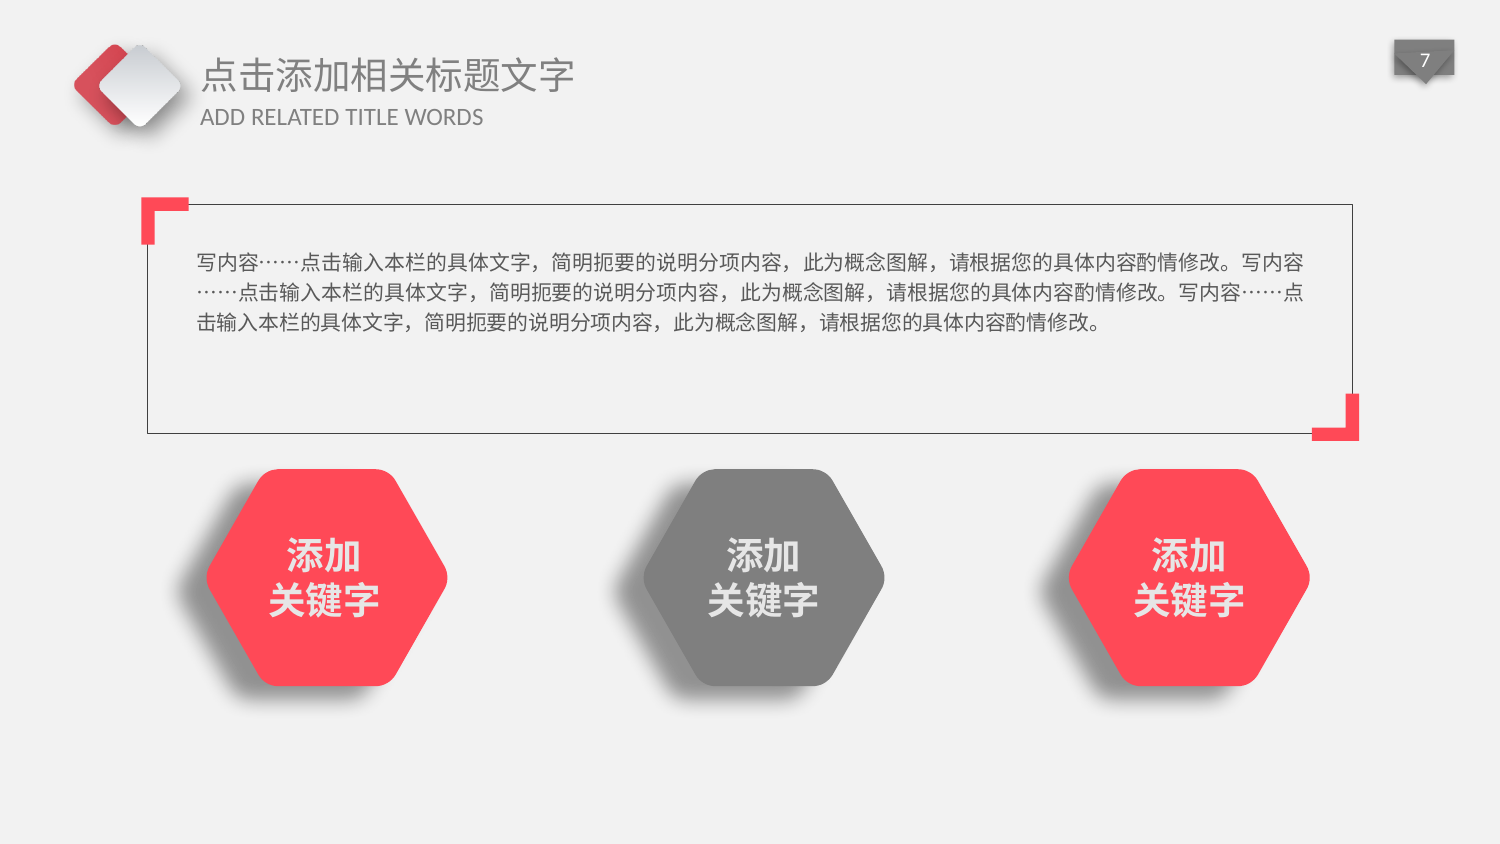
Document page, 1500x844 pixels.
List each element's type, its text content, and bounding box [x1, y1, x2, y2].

text_box [643, 469, 885, 687]
text_box 添加 关键字 [244, 531, 404, 622]
text_box 添加 关键字 [1109, 531, 1269, 622]
text_box 添加 关键字 [684, 531, 844, 622]
text_box [206, 469, 448, 687]
text_box [1068, 469, 1310, 687]
text_box [1310, 392, 1361, 443]
text_box [145, 203, 1355, 436]
text_box 写内容……点击输入本栏的具体文字，简明扼要的说明分项内容，此为概念图解，请根据您的具体内容酌情修改。写内容……点击输入本栏的具体文字，简明扼要的说明分项内容，此为概念图解，请根据您的具体内容酌情修改。写内容……点击输入本栏的具体文字，简明扼要的说明分项内容，此为概念图解，请根据您的具体内容酌情修改。 [196, 244, 1304, 335]
picture [89, 35, 190, 136]
text_box [139, 195, 191, 247]
